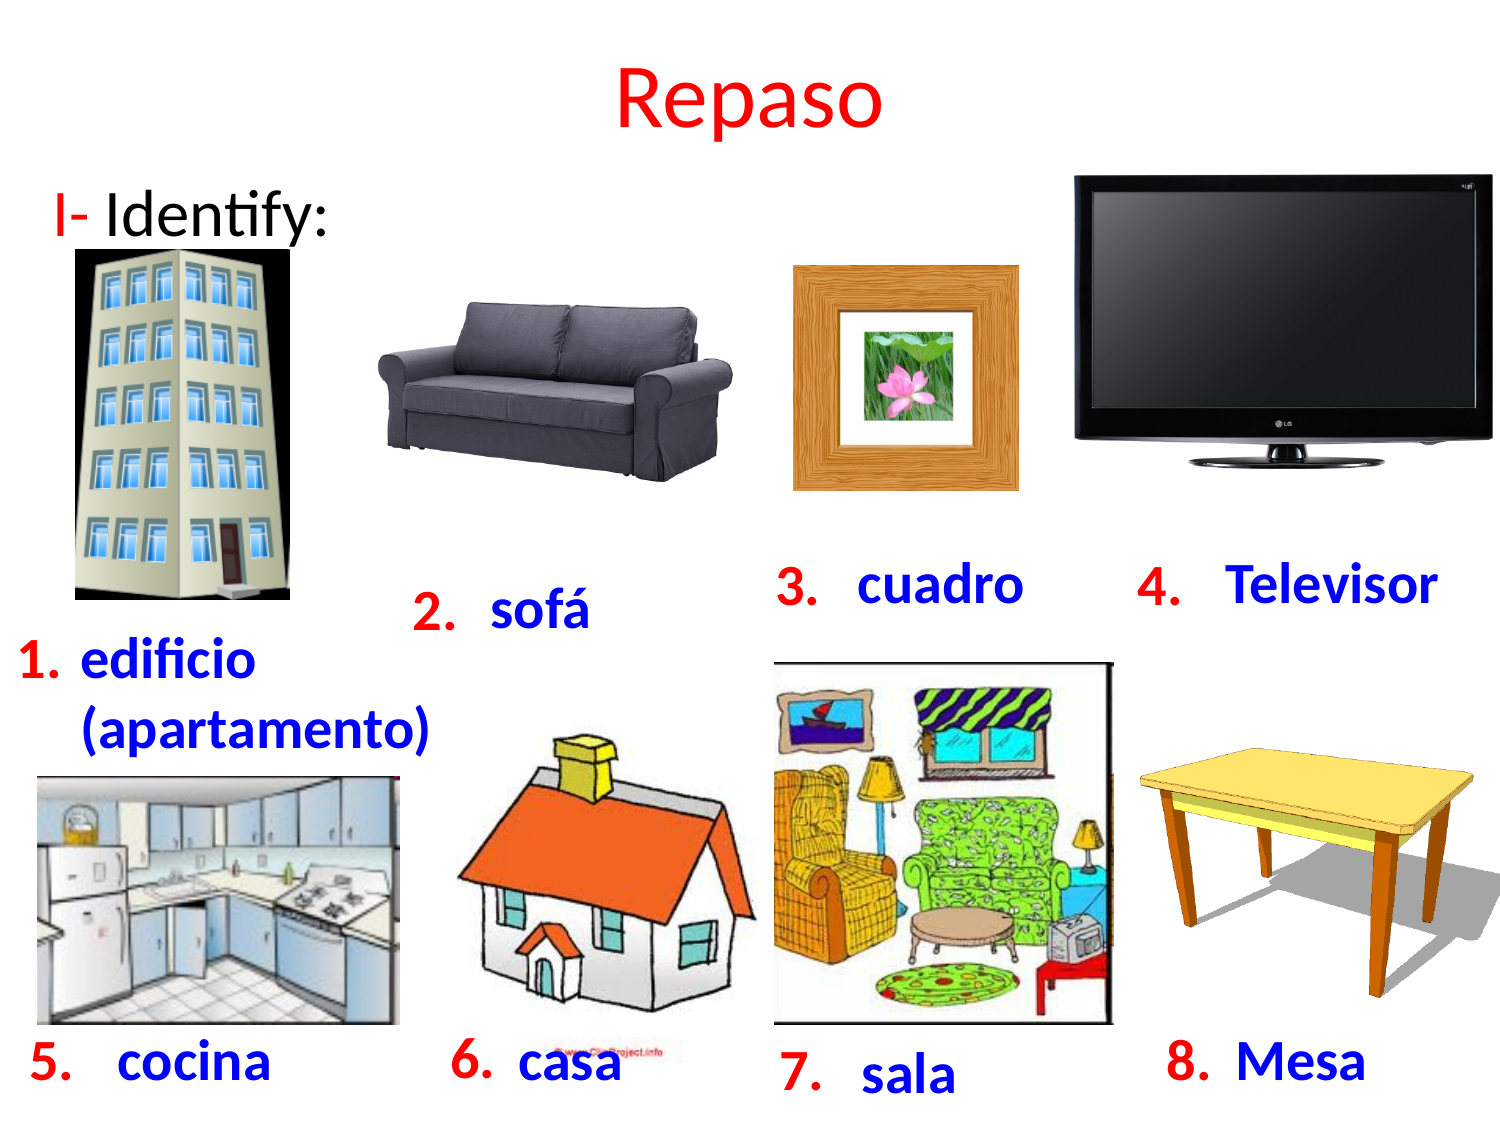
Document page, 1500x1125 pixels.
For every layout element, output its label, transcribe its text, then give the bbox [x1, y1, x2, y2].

text_box 4. [1123, 539, 1198, 625]
text_box 3. [760, 539, 836, 625]
text_box 8. [1151, 1014, 1220, 1100]
picture [1136, 740, 1500, 1001]
text_box 6. [435, 1069, 503, 1098]
text_box edificio (apartamento) [65, 612, 448, 768]
text_box 2. [398, 585, 473, 650]
picture [74, 249, 290, 601]
text_box cocina [103, 1033, 287, 1100]
picture [793, 265, 1019, 492]
text_box 1. [2, 612, 65, 698]
text_box sofá [475, 585, 607, 648]
text_box sala [847, 1033, 972, 1113]
text_box cuadro [842, 537, 1040, 623]
picture [370, 207, 740, 577]
picture [437, 662, 1115, 1063]
picture [37, 776, 401, 1026]
text_box 7. [764, 1033, 840, 1110]
list I- Identify: [37, 162, 1463, 1075]
title Repaso [75, 12, 1425, 162]
text_box Televisor [1211, 537, 1454, 623]
text_box casa [503, 1072, 638, 1100]
text_box Mesa [1220, 1014, 1383, 1100]
picture [1074, 174, 1494, 469]
text_box 5. [14, 1014, 90, 1100]
